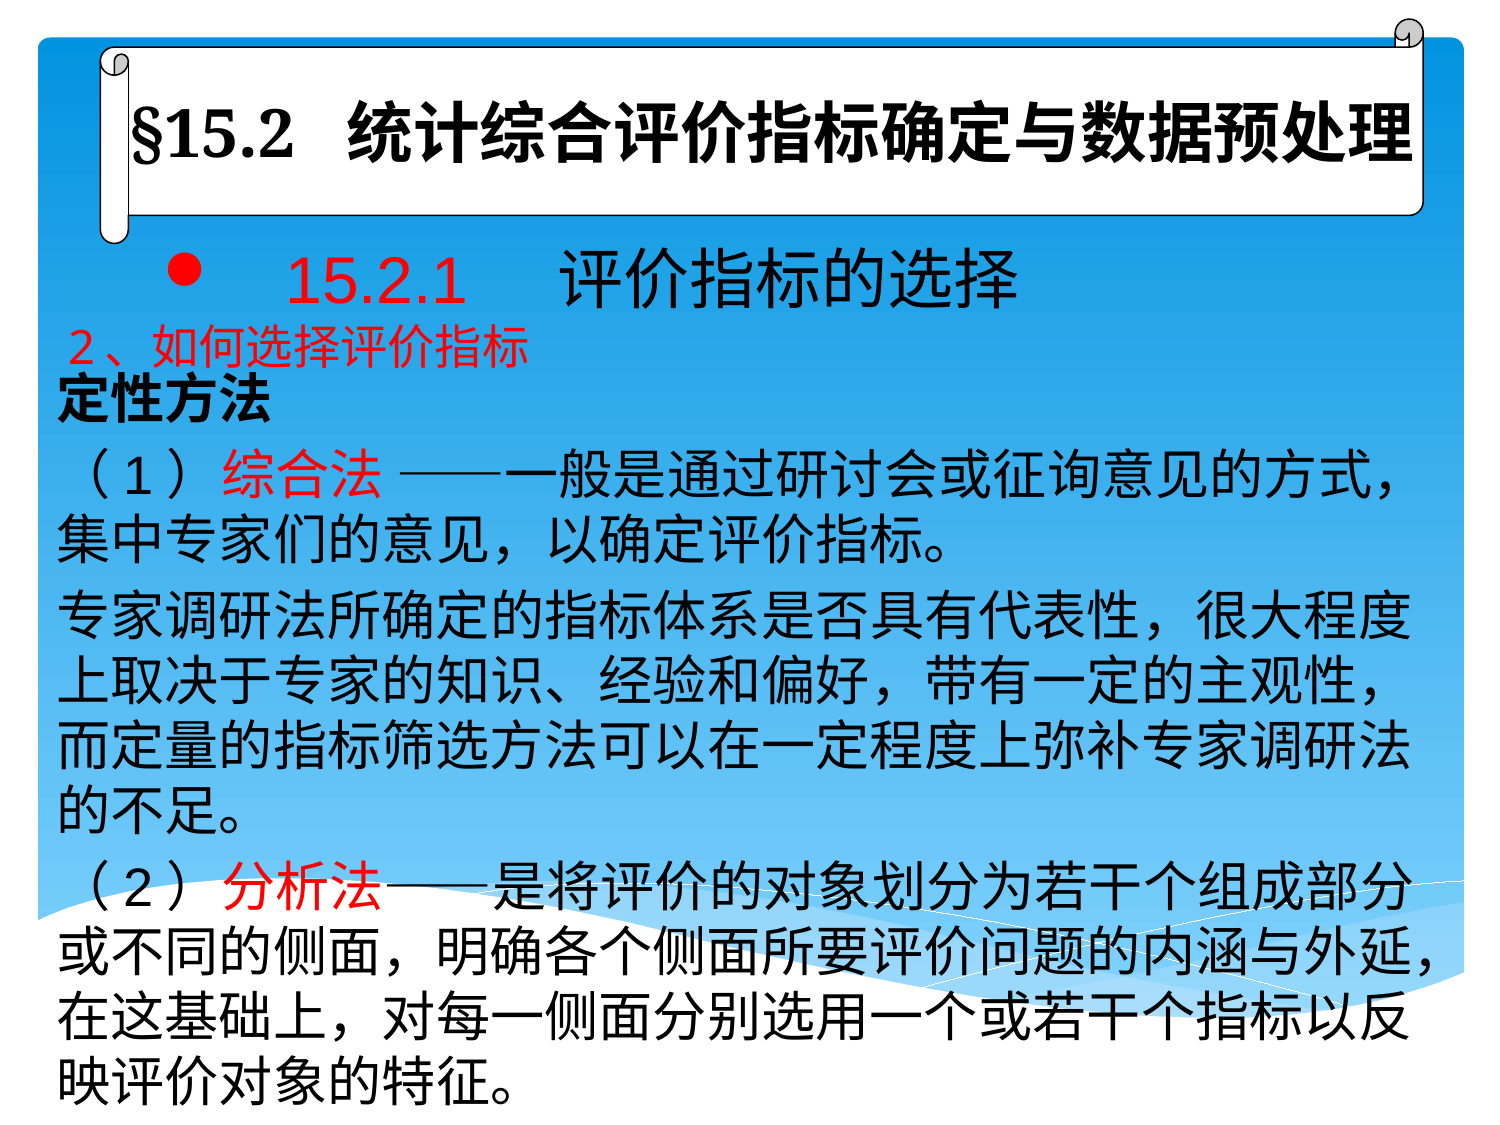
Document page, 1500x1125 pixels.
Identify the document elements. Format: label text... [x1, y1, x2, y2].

subtitle 定性方法 （1）综合法 ——一般是通过研讨会或征询意见的方式，集中专家们的意见，以确定评价指标。 专家调研法所确定的指标体系是否具有代表性，很大程度上取决于专家的知识、经验和偏好，带有一定的主观性，而定量的指标筛选方法可以在一定程度上弥补专家调研法的不足。 （2）分析法——是将评价的对象划分为若干个组成部分或不同的侧面，明确各个侧面所要评价问题的内涵与外延，在这基础上，对每一侧面分别选用一个或若干个指标以反映评价对象的特征。 [41, 357, 1471, 1125]
text_box 15.2.1 评价指标的选择 [148, 229, 1424, 325]
text_box §15.2 统计综合评价指标确定与数据预处理 [100, 19, 1424, 244]
title 2、如何选择评价指标 [53, 309, 1329, 357]
